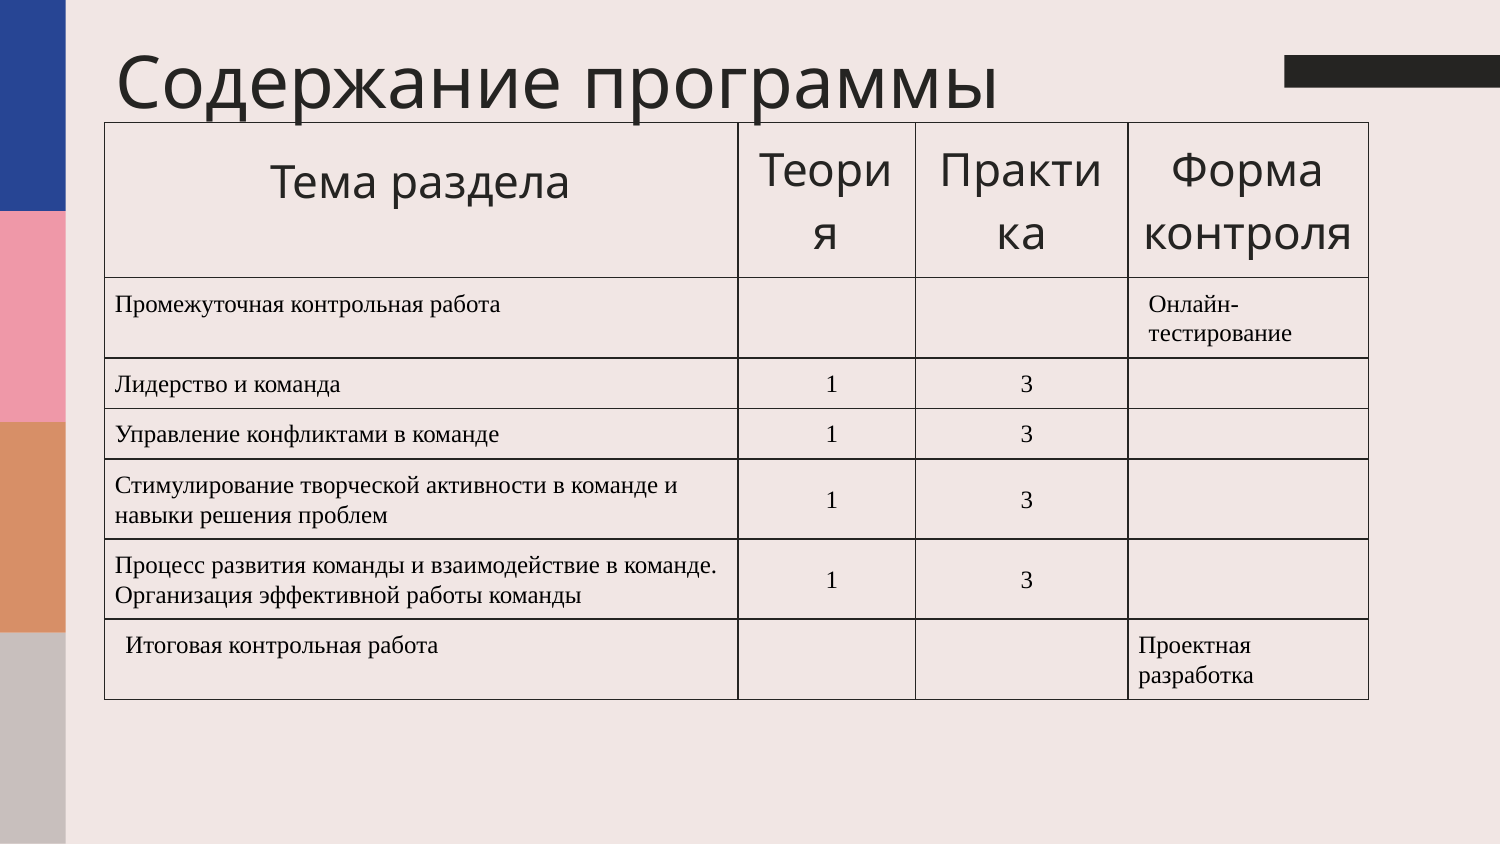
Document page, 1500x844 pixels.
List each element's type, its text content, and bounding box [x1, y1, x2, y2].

table_cell [739, 620, 915, 699]
table_cell 3 [916, 540, 1127, 618]
table_header Практика [916, 123, 1127, 277]
table_cell [1129, 409, 1368, 458]
table_cell [1129, 359, 1368, 408]
table_cell [916, 278, 1127, 357]
table_cell Управление конфликтами в команде [105, 409, 737, 458]
table_cell 1 [739, 540, 915, 618]
table_cell Онлайн-тестирование [1129, 278, 1368, 357]
table_header Форма контроля [1129, 123, 1368, 277]
table_cell Лидерство и команда [105, 359, 737, 408]
table_cell Промежуточная контрольная работа [105, 278, 737, 357]
table_cell [739, 278, 915, 357]
table_cell Итоговая контрольная работа [105, 620, 737, 699]
table_cell 3 [916, 409, 1127, 458]
table_cell [916, 620, 1127, 699]
table_cell [1129, 540, 1368, 618]
table_cell 3 [916, 359, 1127, 408]
table_header Тема раздела [105, 123, 737, 277]
table_cell Стимулирование творческой активности в команде и навыки решения проблем [105, 460, 737, 538]
table_cell 1 [739, 409, 915, 458]
title Содержание программы [100, 20, 1365, 115]
table_cell 3 [916, 460, 1127, 538]
table_cell Процесс развития команды и взаимодействие в команде. Организация эффективной работы команды [105, 540, 737, 618]
table_cell 1 [739, 460, 915, 538]
table_cell Проектная разработка [1129, 620, 1368, 699]
table_cell [1129, 460, 1368, 538]
table_header Теория [739, 123, 915, 277]
table_cell 1 [739, 359, 915, 408]
